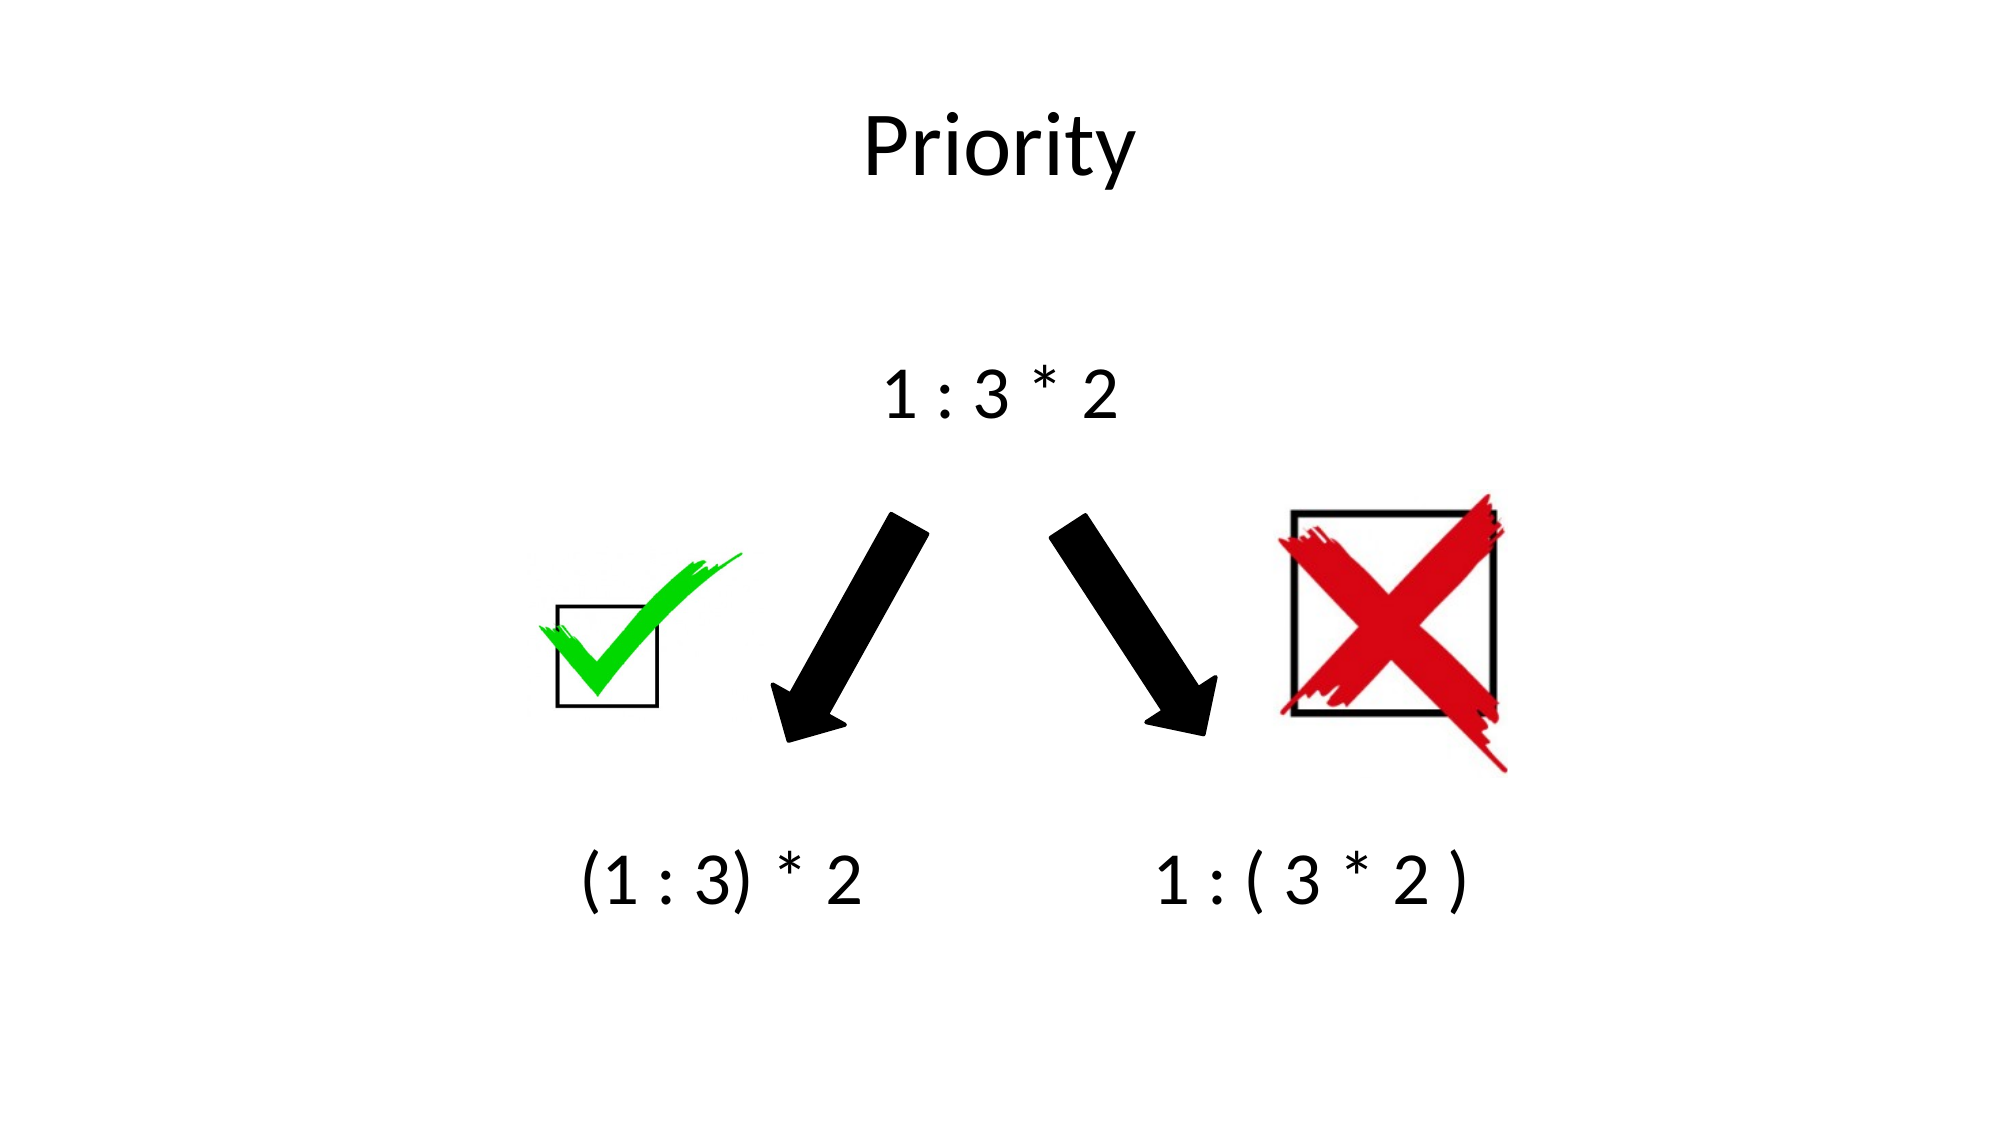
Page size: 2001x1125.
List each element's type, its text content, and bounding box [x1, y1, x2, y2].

text_box [1048, 513, 1218, 737]
text_box [770, 511, 930, 743]
text_box 1 : ( 3 * 2 ) [1137, 822, 1486, 927]
picture [1271, 489, 1509, 778]
picture [527, 546, 764, 722]
text_box (1 : 3) * 2 [564, 822, 879, 927]
title Priority [99, 45, 1900, 233]
text_box 1 : 3 * 2 [865, 336, 1135, 442]
